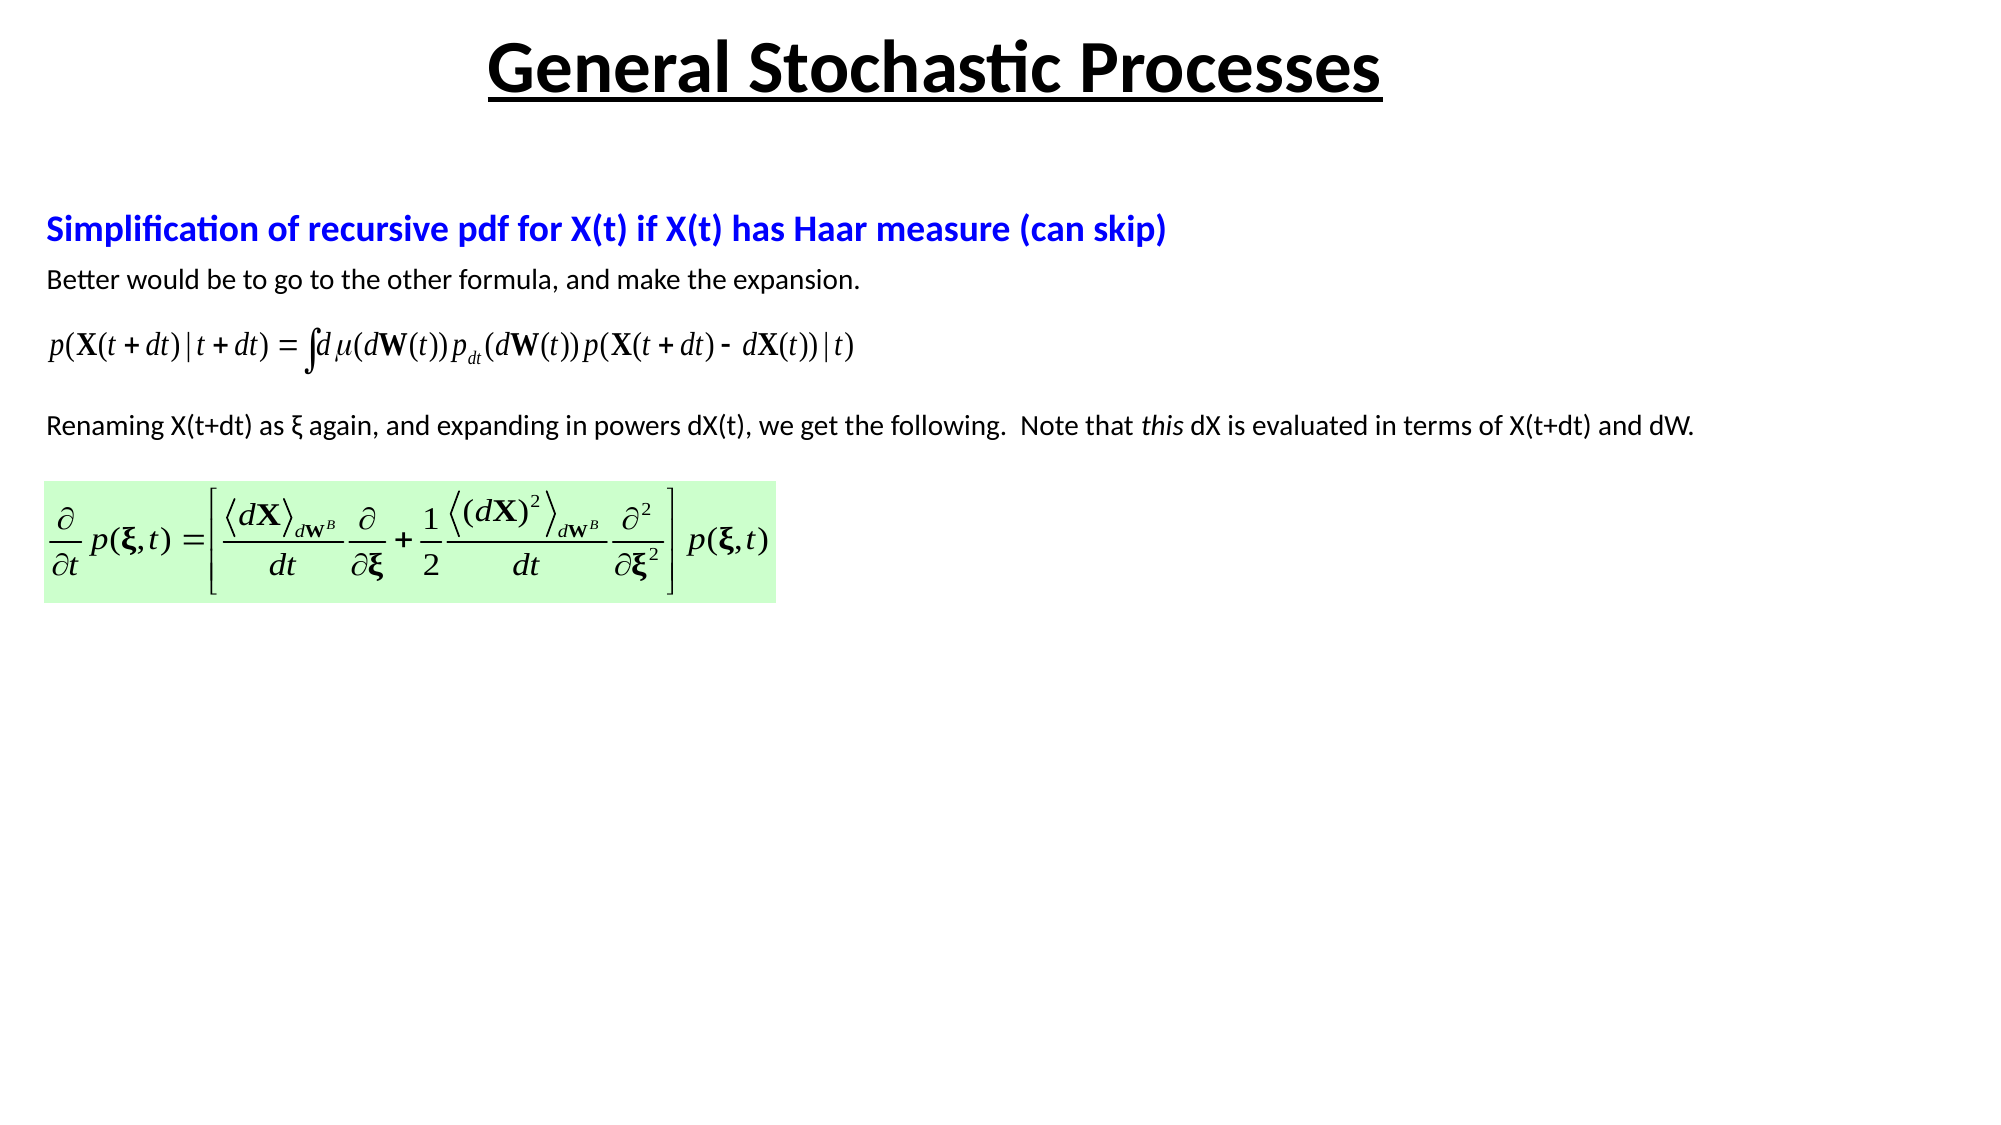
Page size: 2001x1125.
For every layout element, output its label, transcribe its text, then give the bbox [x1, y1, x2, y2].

text_box Simplification of recursive pdf for X(t) if X(t) has Haar measure (can skip) [31, 197, 1321, 257]
text_box Renaming X(t+dt) as ξ again, and expanding in powers dX(t), we get the following. Note that this dX is evaluated in terms of X(t+dt) and dW. [31, 399, 1752, 449]
text_box Better would be to go to the other formula, and make the expansion. [31, 257, 900, 303]
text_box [41, 317, 865, 379]
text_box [44, 481, 777, 603]
title General Stochastic Processes [463, 17, 1407, 117]
